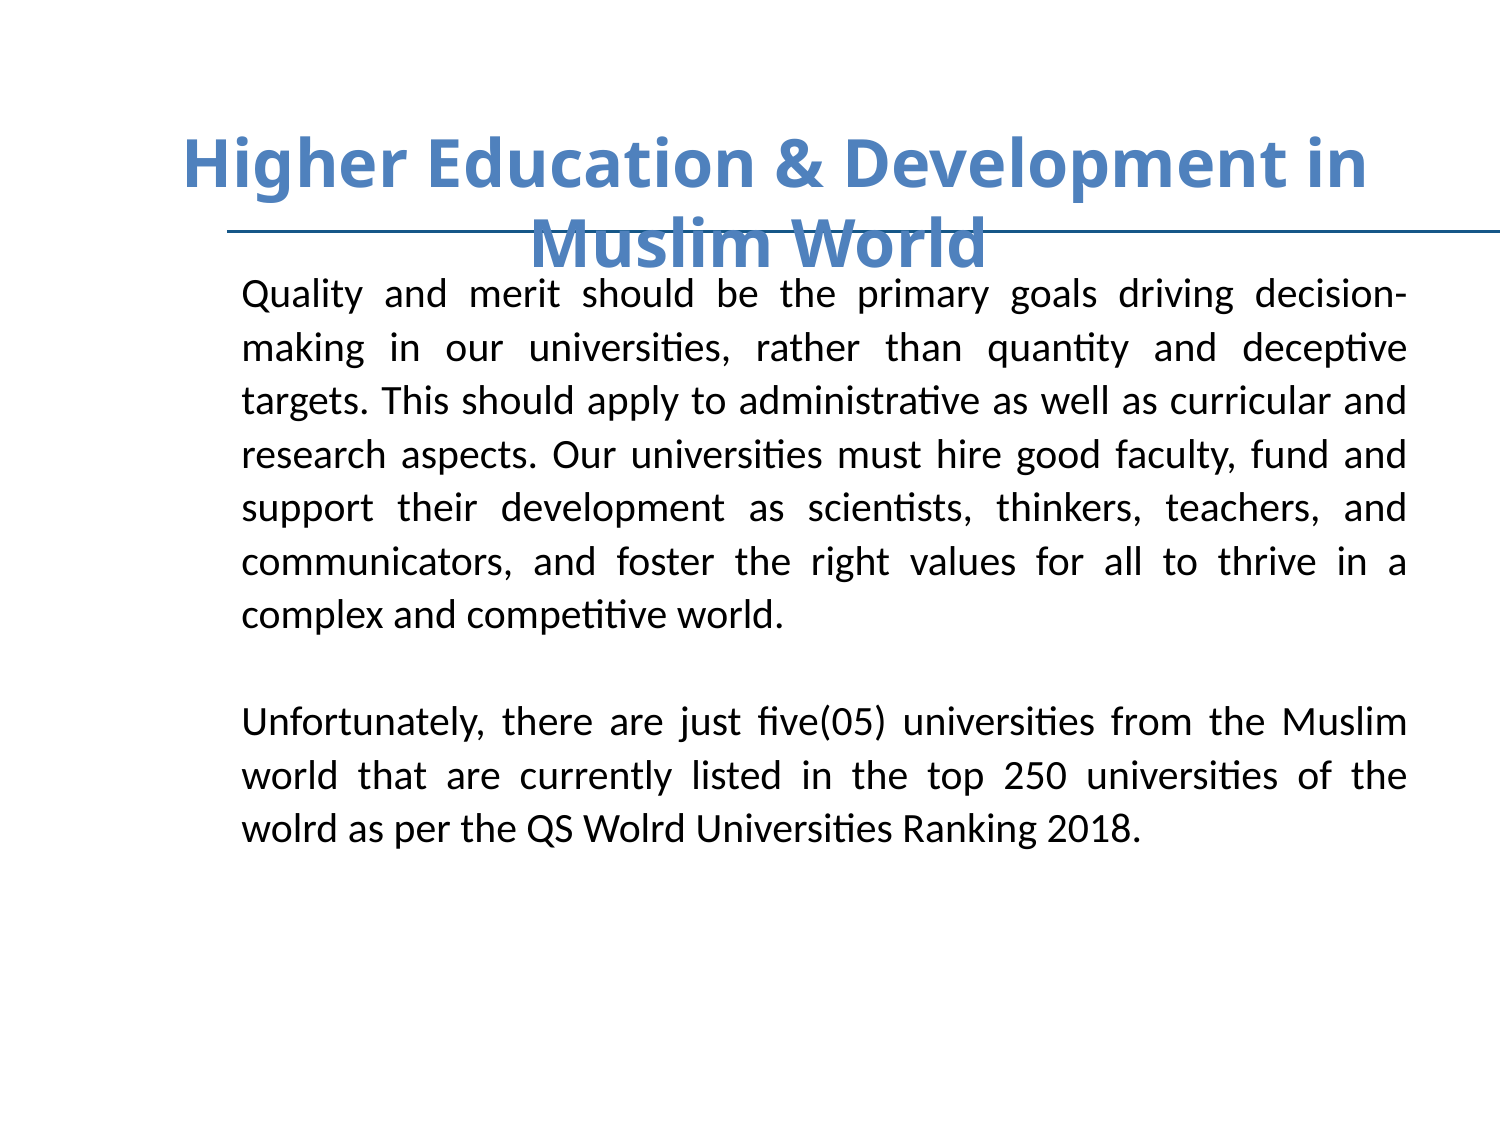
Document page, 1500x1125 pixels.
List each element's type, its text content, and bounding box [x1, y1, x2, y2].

text_box Quality and merit should be the primary goals driving decision-making in our universities, rather than quantity and deceptive targets. This should apply to administrative as well as curricular and research aspects. Our universities must hire good faculty, fund and support their development as scientists, thinkers, teachers, and communicators, and foster the right values for all to thrive in a complex and competitive world. Unfortunately, there are just five(05) universities from the Muslim world that are currently listed in the top 250 universities of the wolrd as per the QS Wolrd Universities Ranking 2018. Muslim World Science Initiative, 2015, Report of Zakri Task Force on Science at Universities of the Muslim World, London and Islamabad-p-12 [226, 255, 1424, 1125]
text_box Higher Education & Development in Muslim World [64, 113, 1453, 289]
